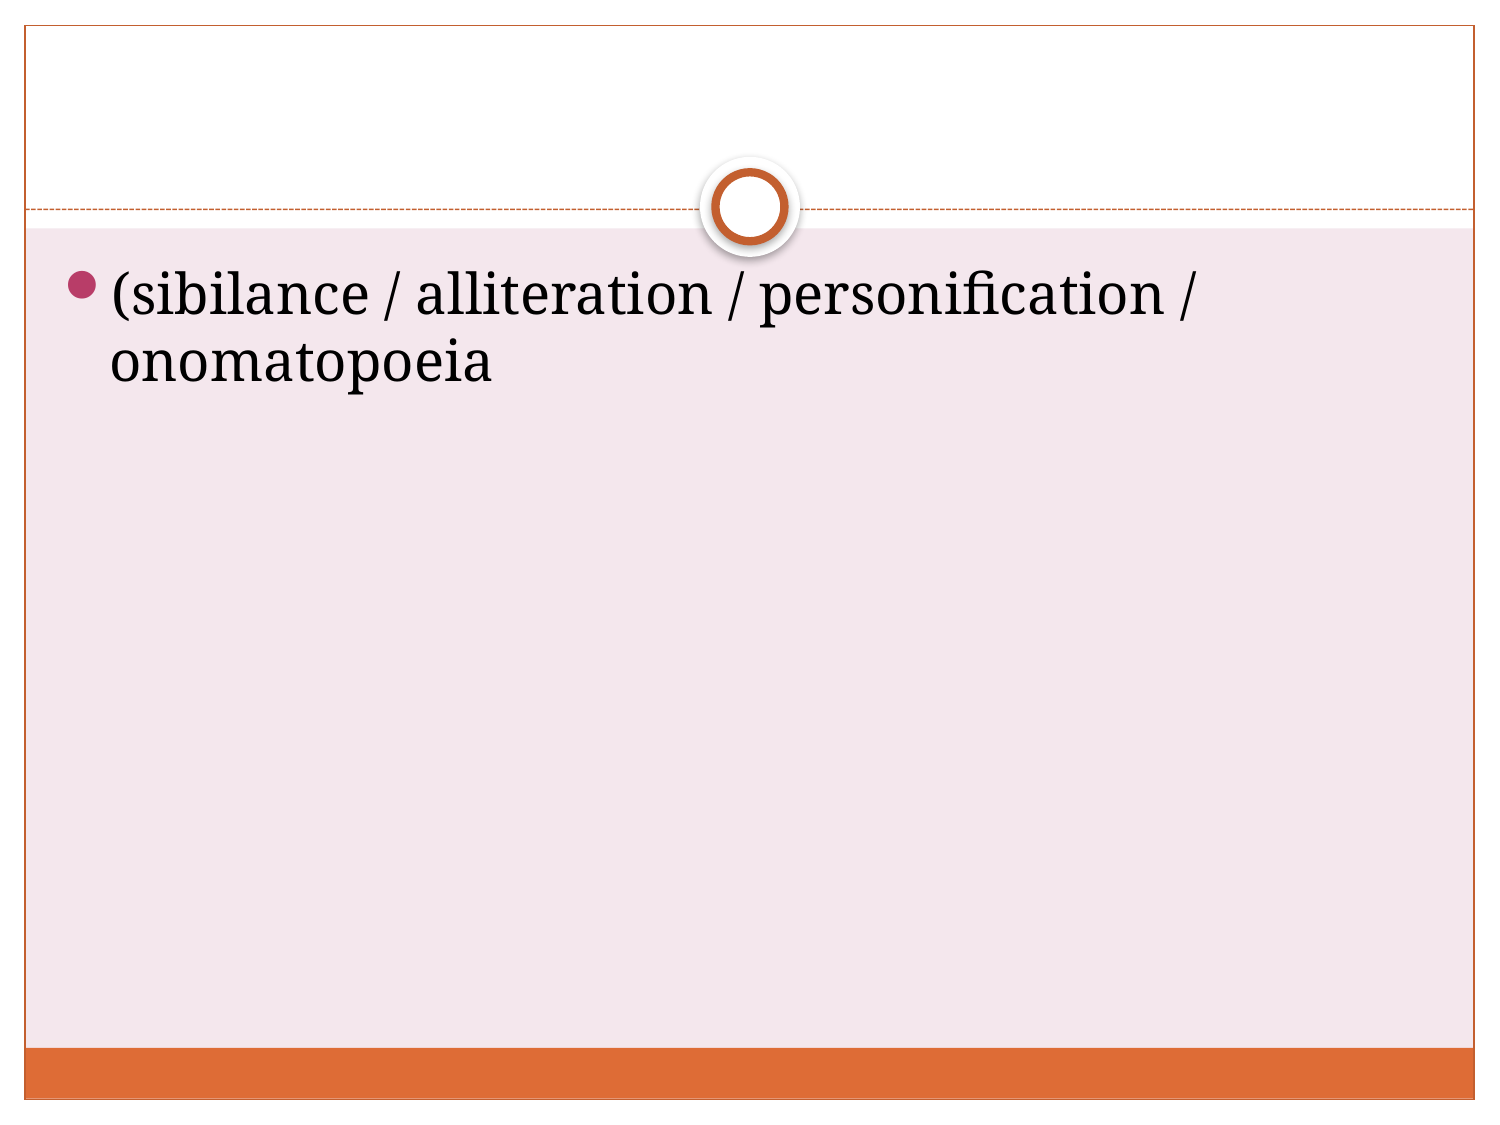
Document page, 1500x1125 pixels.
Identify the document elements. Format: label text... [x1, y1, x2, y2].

list (sibilance / alliteration / personification / onomatopoeia [49, 250, 1445, 1001]
